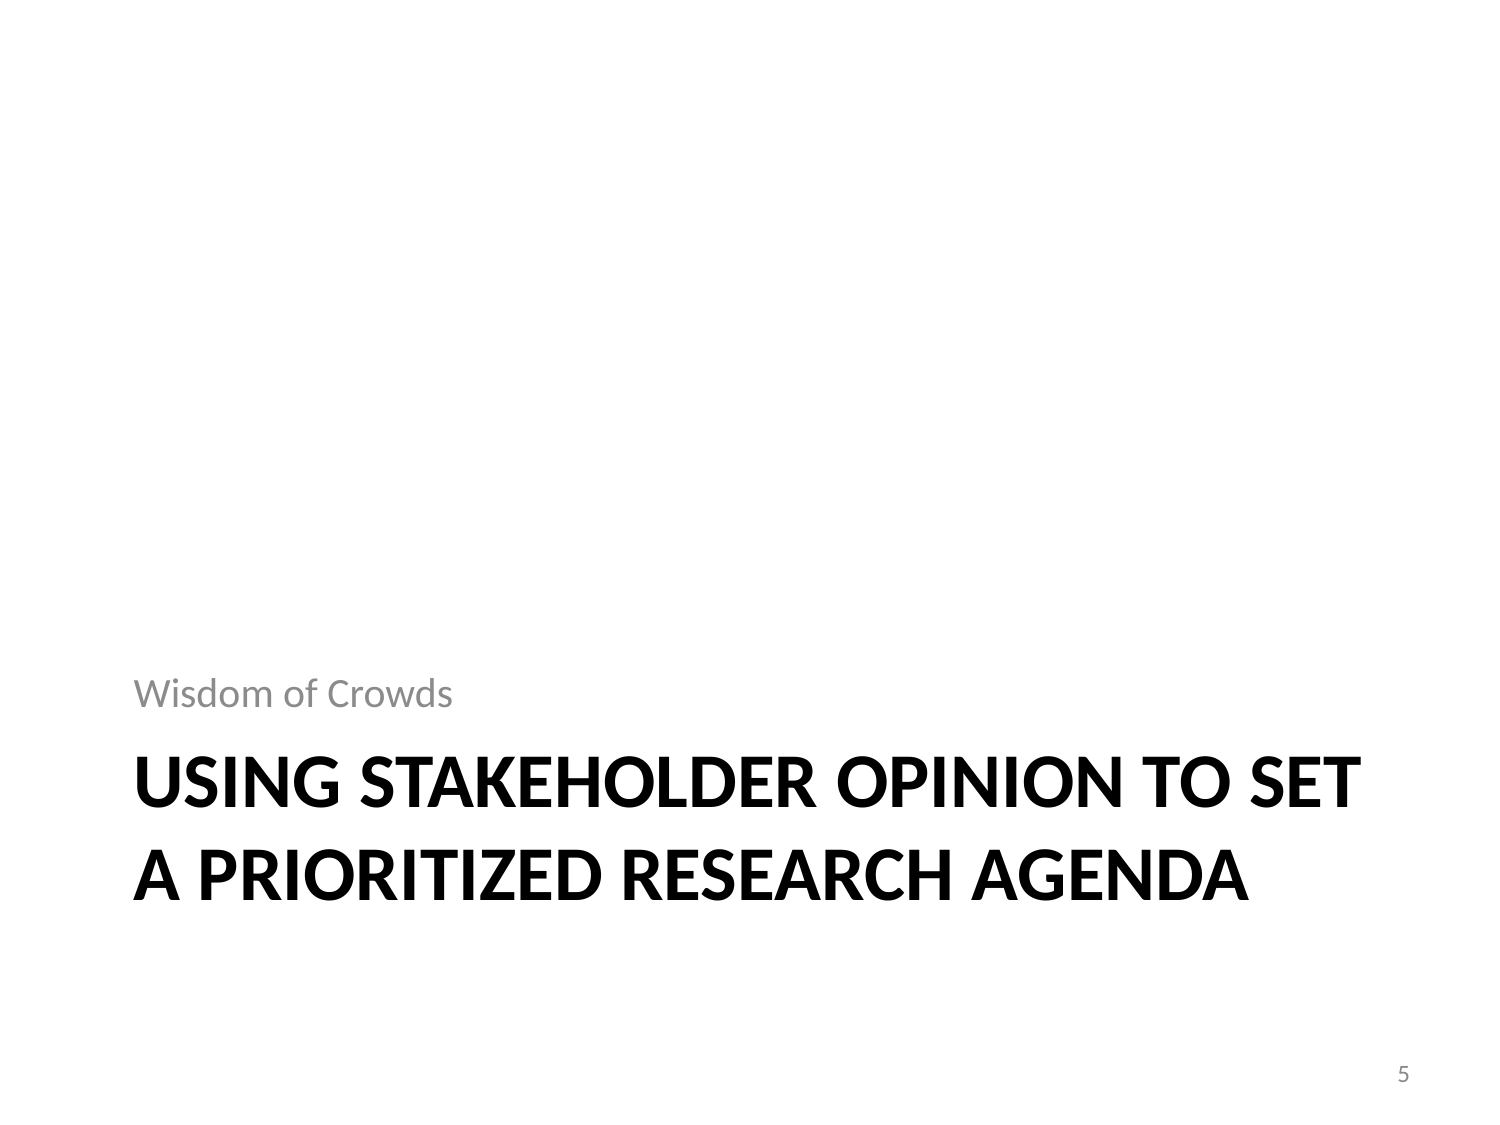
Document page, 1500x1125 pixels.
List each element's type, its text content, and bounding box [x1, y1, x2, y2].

list Wisdom of Crowds [118, 476, 1394, 724]
title Using stakeholder opinion to set a prioritized research agenda [118, 724, 1394, 947]
slide_number 5 [1074, 1042, 1425, 1103]
